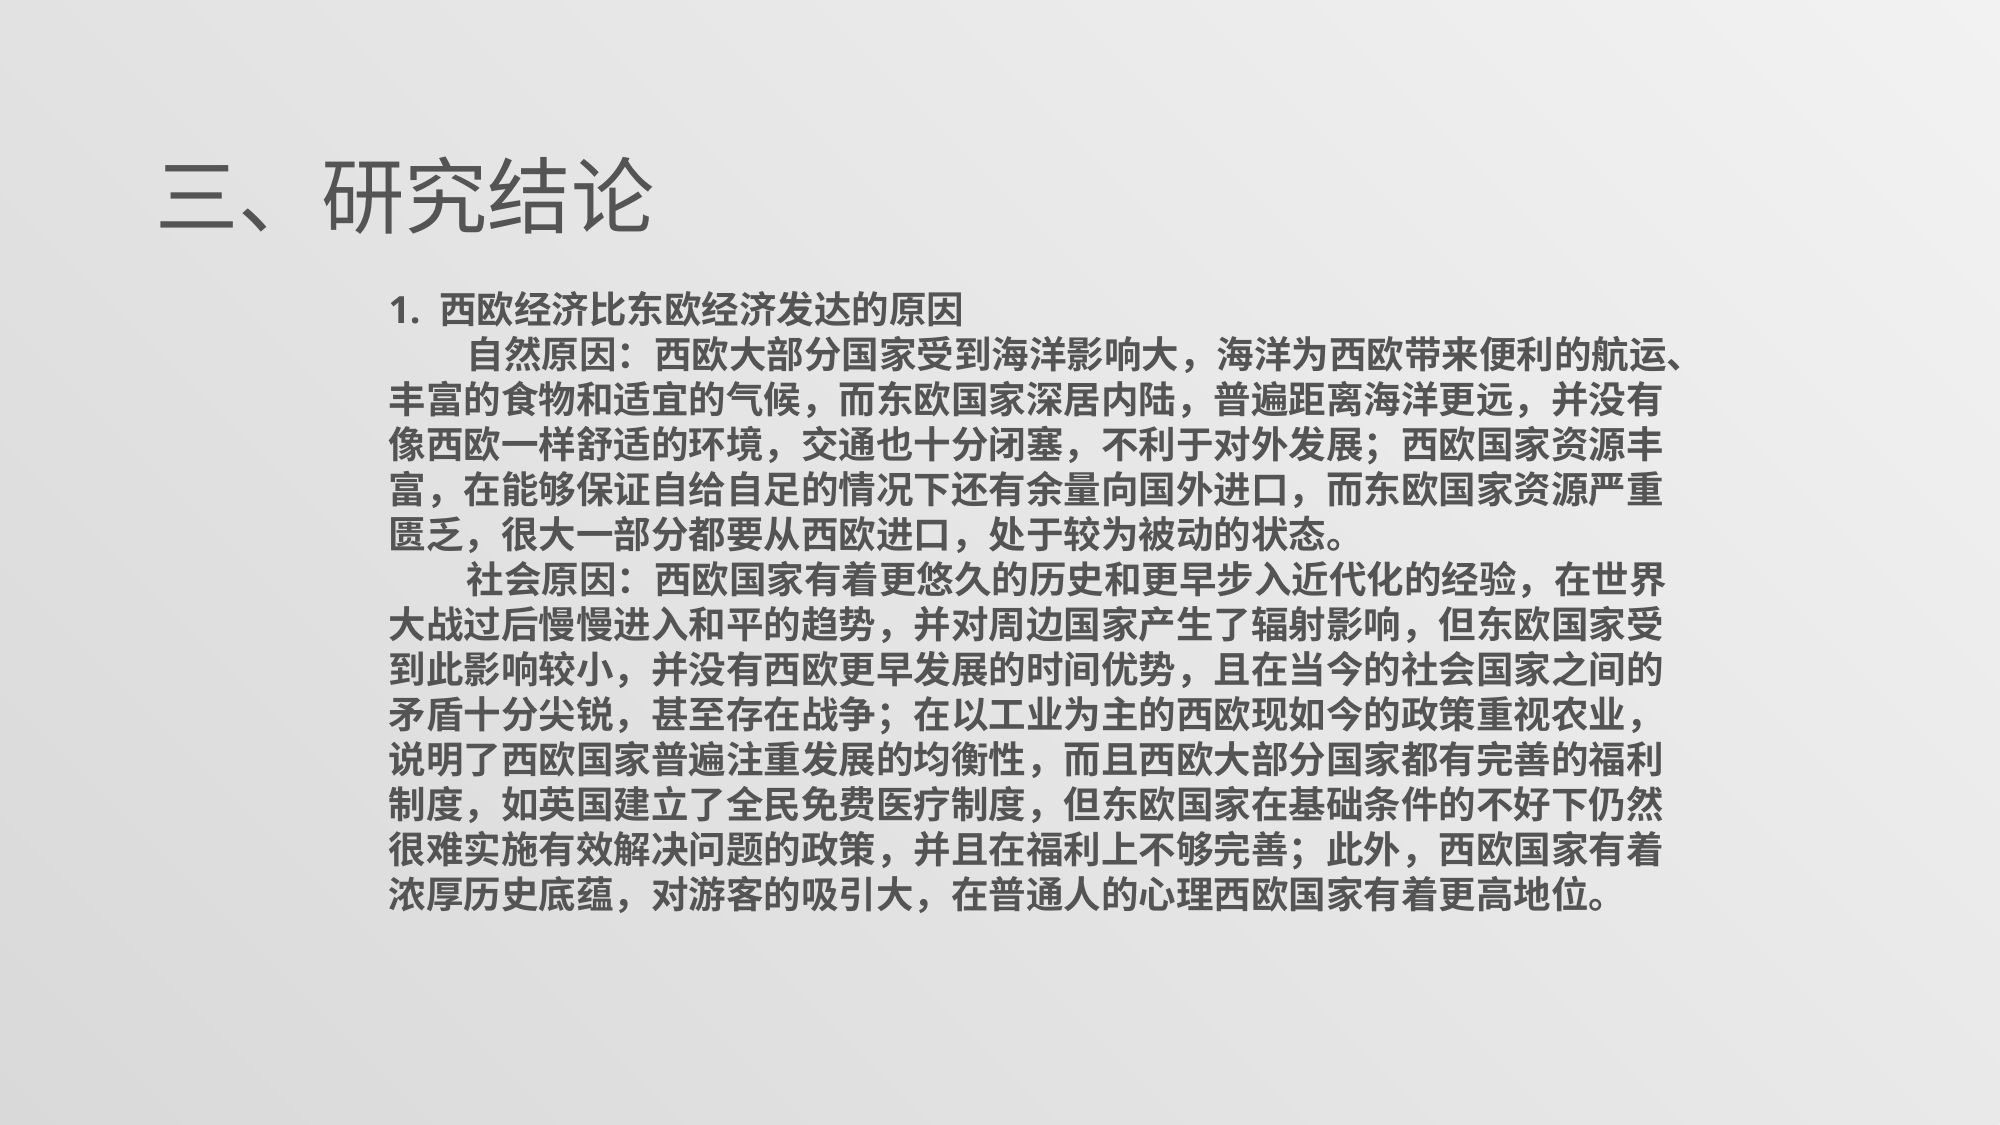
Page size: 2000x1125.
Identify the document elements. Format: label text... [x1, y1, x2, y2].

text_box 1. 西欧经济比东欧经济发达的原因 自然原因：西欧大部分国家受到海洋影响大，海洋为西欧带来便利的航运、丰富的食物和适宜的气候，而东欧国家深居内陆，普遍距离海洋更远，并没有像西欧一样舒适的环境，交通也十分闭塞，不利于对外发展；西欧国家资源丰富，在能够保证自给自足的情况下还有余量向国外进口，而东欧国家资源严重匮乏，很大一部分都要从西欧进口，处于较为被动的状态。 社会原因：西欧国家有着更悠久的历史和更早步入近代化的经验，在世界大战过后慢慢进入和平的趋势，并对周边国家产生了辐射影响，但东欧国家受到此影响较小，并没有西欧更早发展的时间优势，且在当今的社会国家之间的矛盾十分尖锐，甚至存在战争；在以工业为主的西欧现如今的政策重视农业，说明了西欧国家普遍注重发展的均衡性，而且西欧大部分国家都有完善的福利制度，如英国建立了全民免费医疗制度，但东欧国家在基础条件的不好下仍然很难实施有效解决问题的政策，并且在福利上不够完善；此外，西欧国家有着浓厚历史底蕴，对游客的吸引大，在普通人的心理西欧国家有着更高地位。 [373, 278, 1709, 924]
text_box 三、研究结论 [140, 137, 670, 252]
